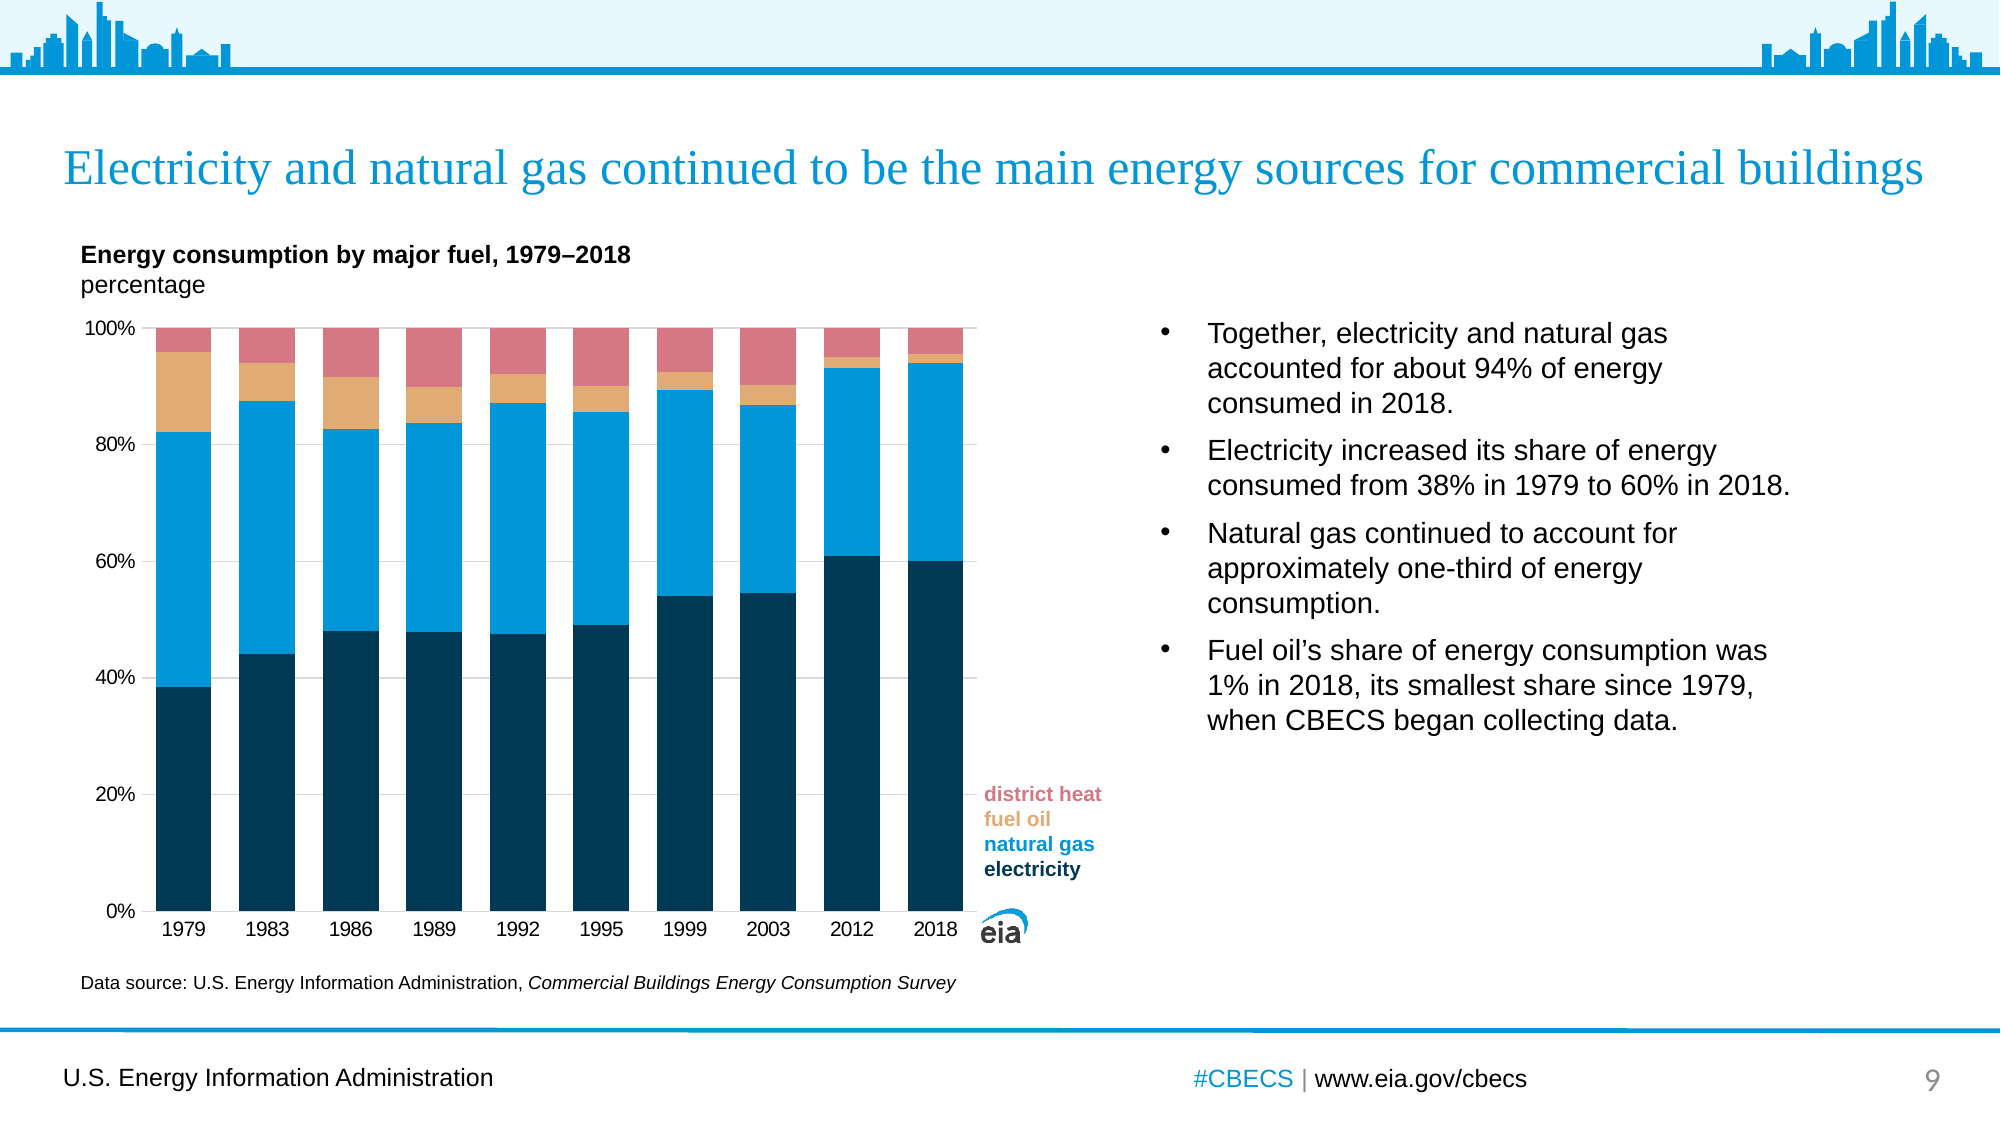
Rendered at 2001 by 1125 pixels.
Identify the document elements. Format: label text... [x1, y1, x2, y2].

slide_number 9 [1886, 1048, 1978, 1109]
text_box Together, electricity and natural gas accounted for about 94% of energy consumed in 2018. Electricity increased its share of energy consumed from 38% in 1979 to 60% in 2018. Natural gas continued to account for approximately one-third of energy consumption. Fuel oil’s share of energy consumption was 1% in 2018, its smallest share since 1979, when CBECS began collecting data. [1145, 306, 1815, 744]
chart [65, 303, 996, 954]
picture [996, 906, 1029, 921]
text_box Energy consumption by major fuel, 1979–2018 percentage [65, 231, 1026, 306]
title Electricity and natural gas continued to be the main energy sources for commercial buildings [48, 111, 1978, 202]
footer #CBECS | www.eia.gov/cbecs [1023, 1047, 1699, 1107]
text_box district heat fuel oil natural gas electricity [996, 772, 1162, 887]
text_box Data source: U.S. Energy Information Administration, Commercial Buildings Energy Consumption Survey [65, 963, 1066, 1001]
picture [996, 914, 1029, 945]
